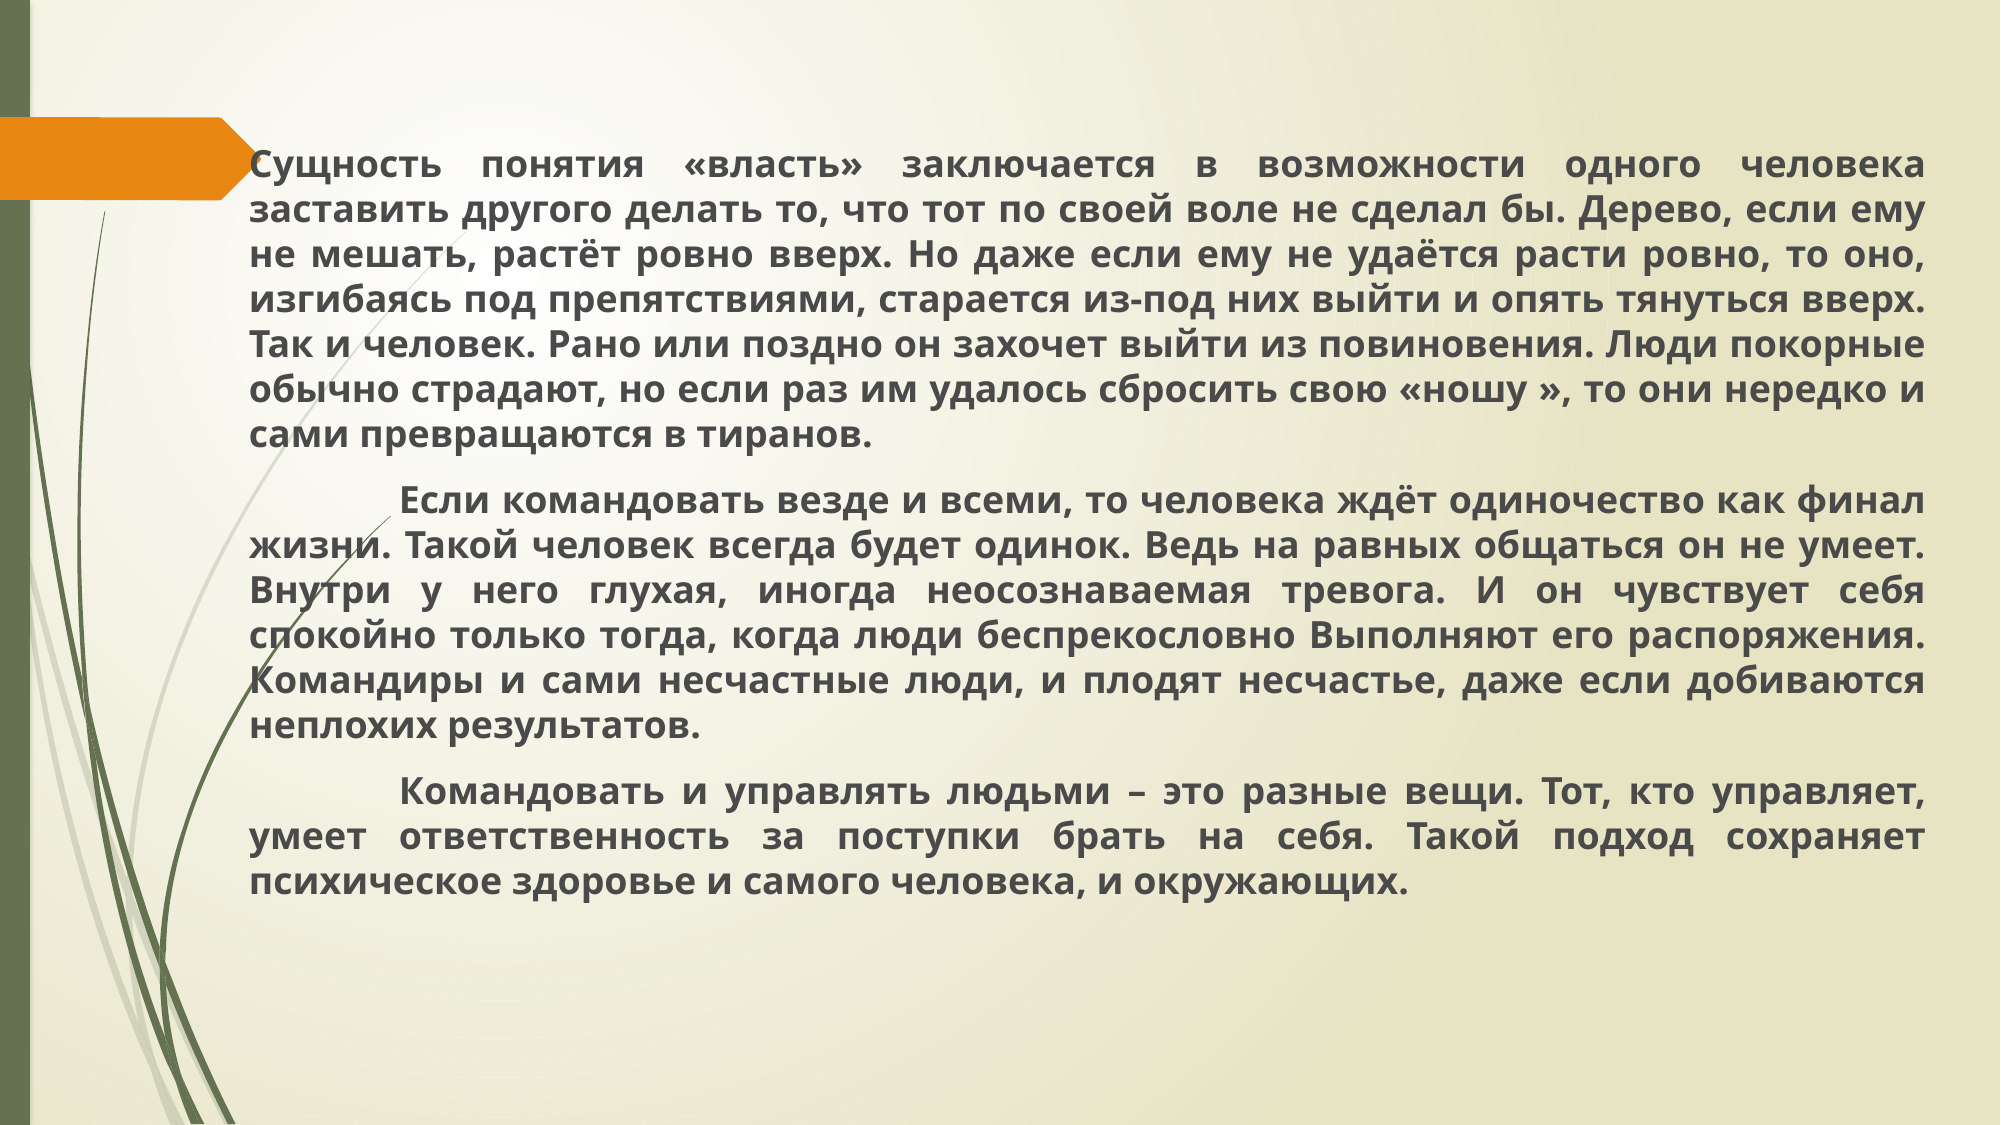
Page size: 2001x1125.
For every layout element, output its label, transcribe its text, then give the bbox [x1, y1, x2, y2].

list Сущность понятия «власть» заключается в возможности одного человека заставить другого делать то, что тот по своей воле не сделал бы. Дерево, если ему не мешать, растёт ровно вверх. Но даже если ему не удаётся расти ровно, то оно, изгибаясь под препятствиями, старается из-под них выйти и опять тянуться вверх. Так и человек. Рано или поздно он захочет выйти из повиновения. Люди покорные обычно страдают, но если раз им удалось сбросить свою «ношу », то они нередко и сами превращаются в тиранов. Если командовать везде и всеми, то человека ждёт одиночество как финал жизни. Такой человек всегда будет одинок. Ведь на равных общаться он не умеет. Внутри у него глухая, иногда неосознаваемая тревога. И он чувствует себя спокойно только тогда, когда люди беспрекословно Выполняют его распоряжения. Командиры и сами несчастные люди, и плодят несчастье, даже если добиваются неплохих результатов. Командовать и управлять людьми – это разные вещи. Тот, кто управляет, умеет ответственность за поступки брать на себя. Такой подход сохраняет психическое здоровье и самого человека, и окружающих. [233, 132, 1943, 1125]
